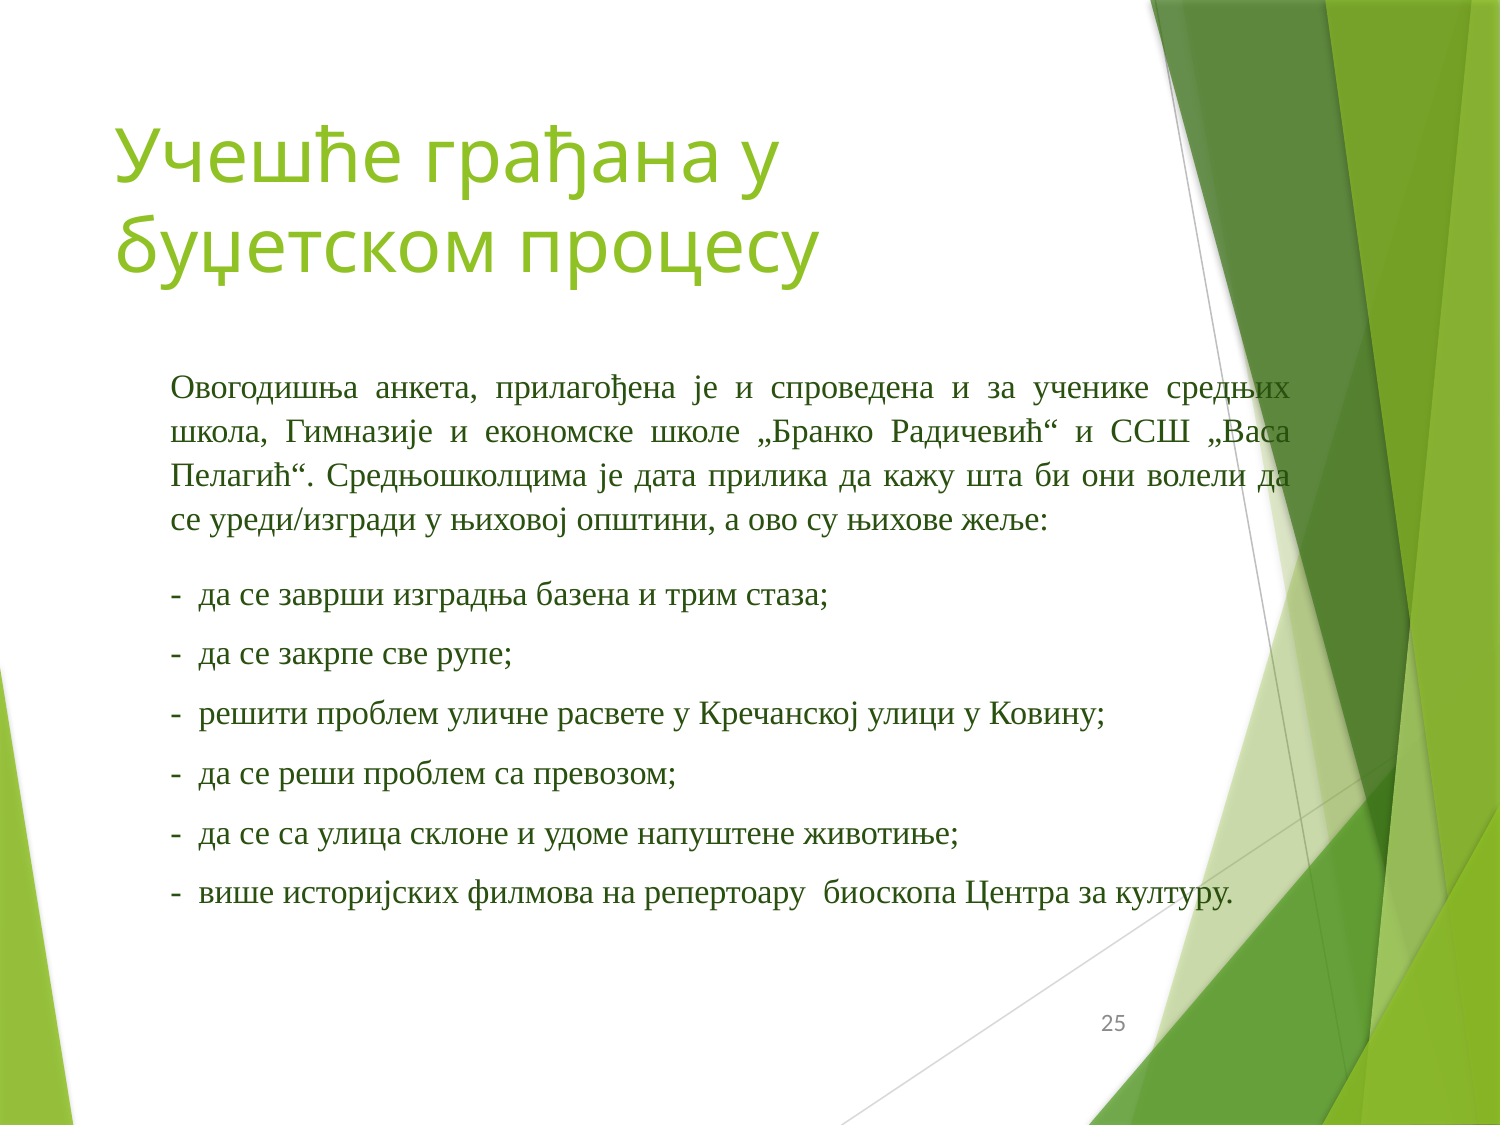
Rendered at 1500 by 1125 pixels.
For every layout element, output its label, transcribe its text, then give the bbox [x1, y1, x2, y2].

list Овогодишња анкета, прилагођена је и спроведена и за ученике средњих школа, Гимназије и економске школе „Бранко Радичевић“ и ССШ „Васа Пелагић“. Средњошколцима је дата прилика да кажу шта би они волели да се уреди/изгради у њиховој општини, а ово су њихове жеље: - да се заврши изградња базена и трим стаза; - да се закрпе све рупе; - решити проблем уличне расвете у Кречанској улици у Ковину; - да се реши проблем са превозом; - да се са улица склоне и удоме напуштене животиње; - више историјских филмова на репертоару биоскопа Центра за културу. [99, 354, 1306, 992]
title Учешће грађана у буџетском процесу [99, 99, 1142, 317]
slide_number 25 [1057, 992, 1142, 1051]
